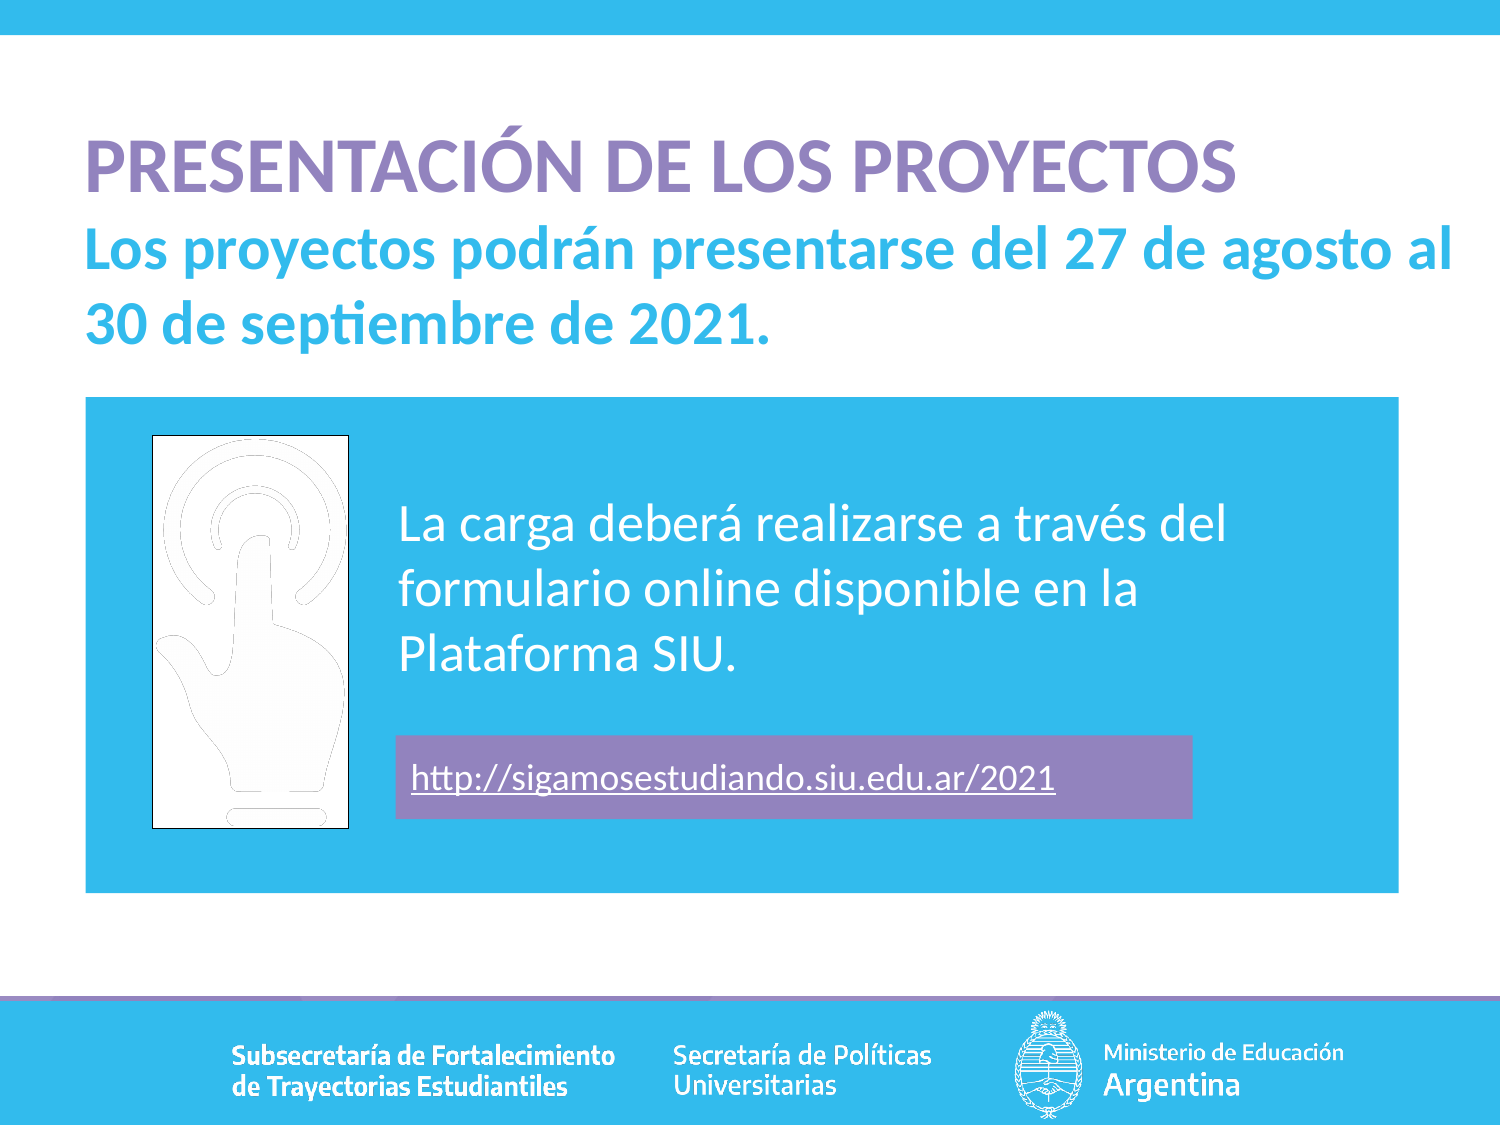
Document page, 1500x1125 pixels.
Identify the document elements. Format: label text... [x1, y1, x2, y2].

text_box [0, 1001, 1500, 1125]
text_box PRESENTACIÓN DE LOS PROYECTOS [69, 105, 1399, 199]
text_box Los proyectos podrán presentarse del 27 de agosto al 30 de septiembre de 2021. [69, 199, 1471, 365]
text_box [85, 397, 1399, 894]
text_box [395, 735, 1193, 820]
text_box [151, 435, 349, 829]
text_box [0, 0, 1500, 36]
text_box http://sigamosestudiando.siu.edu.ar/2021 [395, 745, 1104, 806]
picture [0, 995, 1500, 1001]
text_box La carga deberá realizarse a través del formulario online disponible en la Plataforma SIU. [383, 480, 1282, 691]
